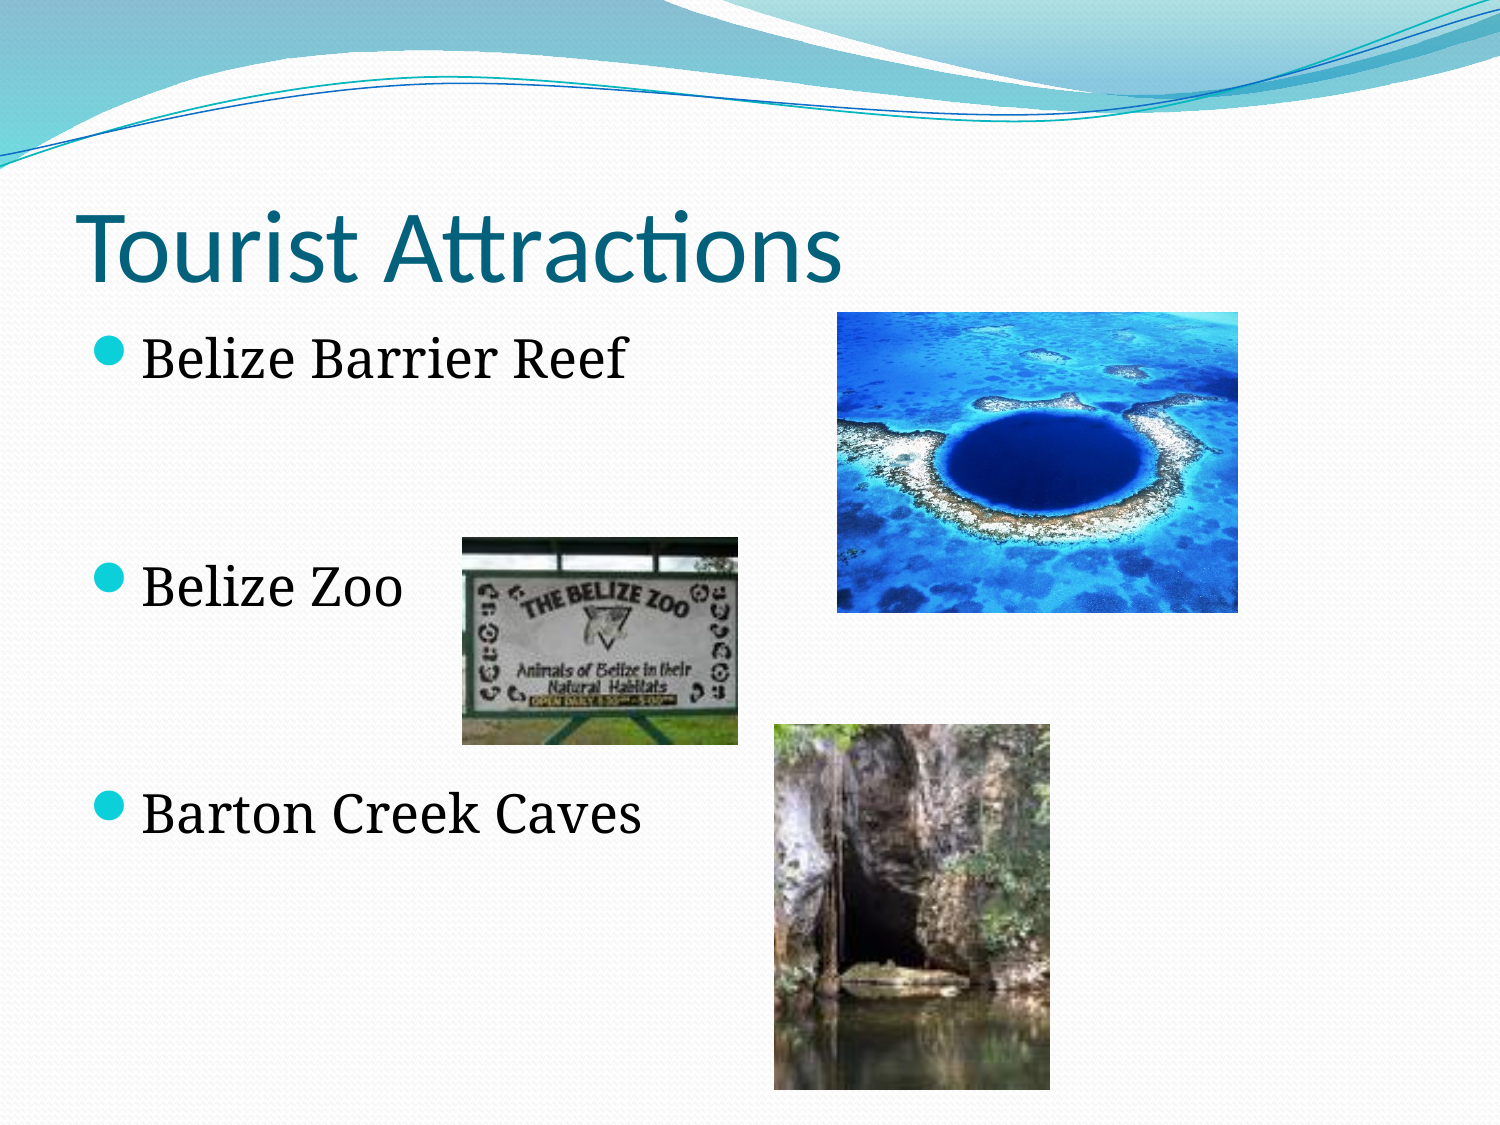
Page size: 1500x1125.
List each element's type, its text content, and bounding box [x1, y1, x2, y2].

picture [462, 537, 738, 745]
picture [837, 312, 1238, 613]
list Belize Barrier Reef Belize Zoo Barton Creek Caves [75, 317, 1425, 1038]
picture [774, 724, 1051, 1091]
title Tourist Attractions [75, 115, 1425, 303]
